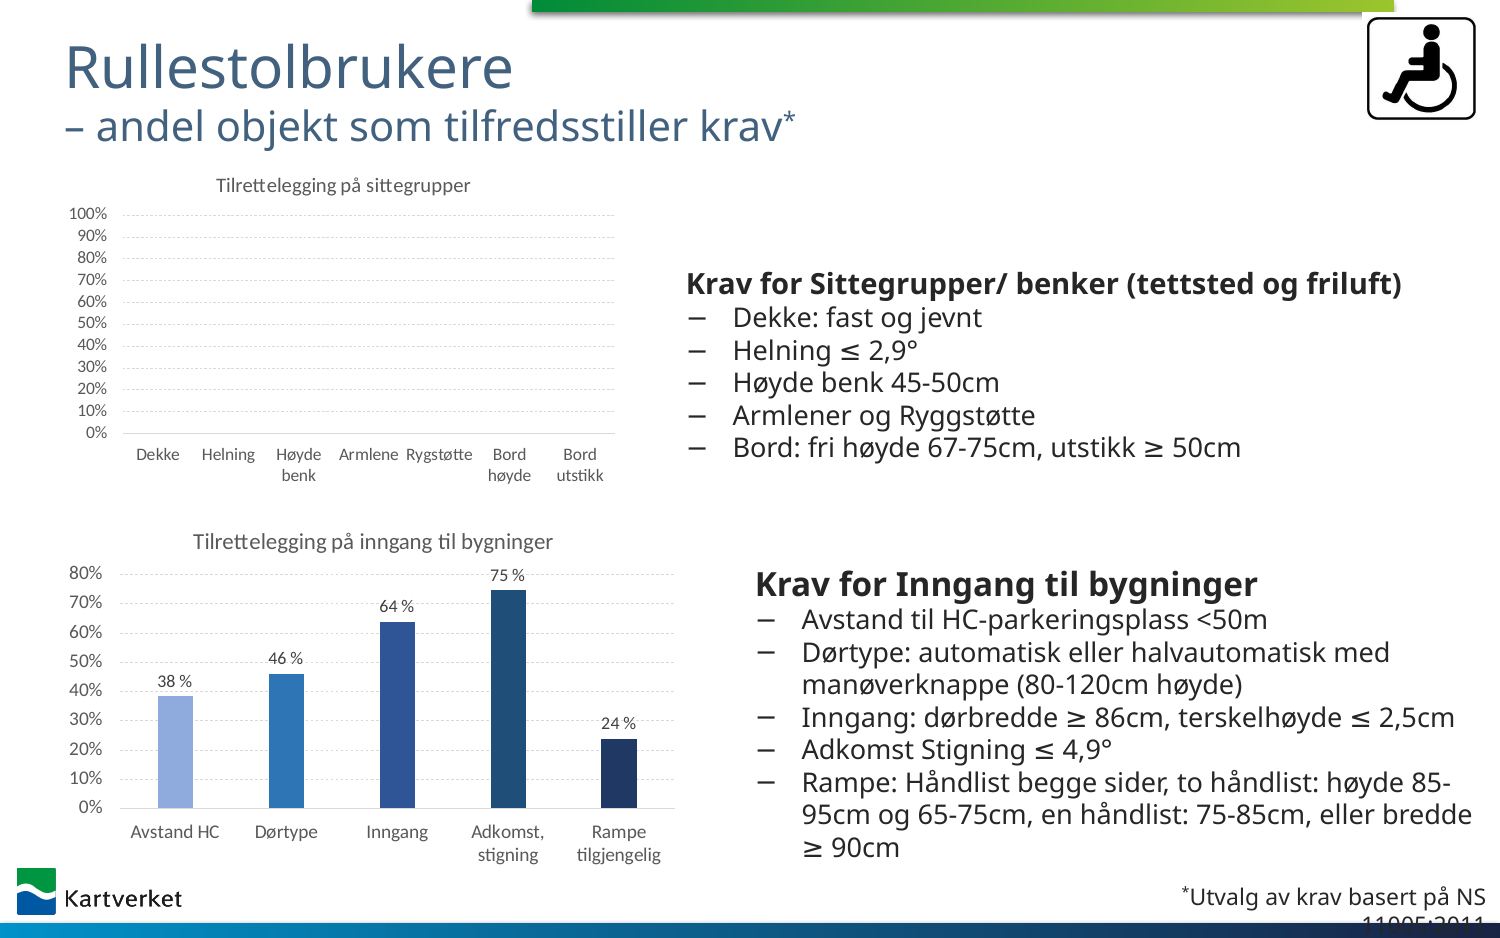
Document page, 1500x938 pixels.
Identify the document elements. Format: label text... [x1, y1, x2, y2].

text_box Krav for Sittegrupper/ benker (tettsted og friluft) Dekke: fast og jevnt Helning ≤ 2,9° Høyde benk 45-50cm Armlener og Ryggstøtte Bord: fri høyde 67-75cm, utstikk ≥ 50cm [670, 258, 1418, 471]
text_box Rullestolbrukere – andel objekt som tilfredsstiller krav* [49, 25, 1431, 158]
picture [62, 166, 625, 492]
picture [62, 520, 685, 874]
picture [1362, 12, 1481, 126]
text_box *Utvalg av krav basert på NS 11005:2011 [1068, 873, 1500, 938]
text_box Krav for Inngang til bygninger Avstand til HC-parkeringsplass <50m Dørtype: automatisk eller halvautomatisk med manøverknappe (80-120cm høyde) Inngang: dørbredde ≥ 86cm, terskelhøyde ≤ 2,5cm Adkomst Stigning ≤ 4,9° Rampe: Håndlist begge sider, to håndlist: høyde 85-95cm og 65-75cm, en håndlist: 75-85cm, eller bredde ≥ 90cm [740, 555, 1491, 870]
